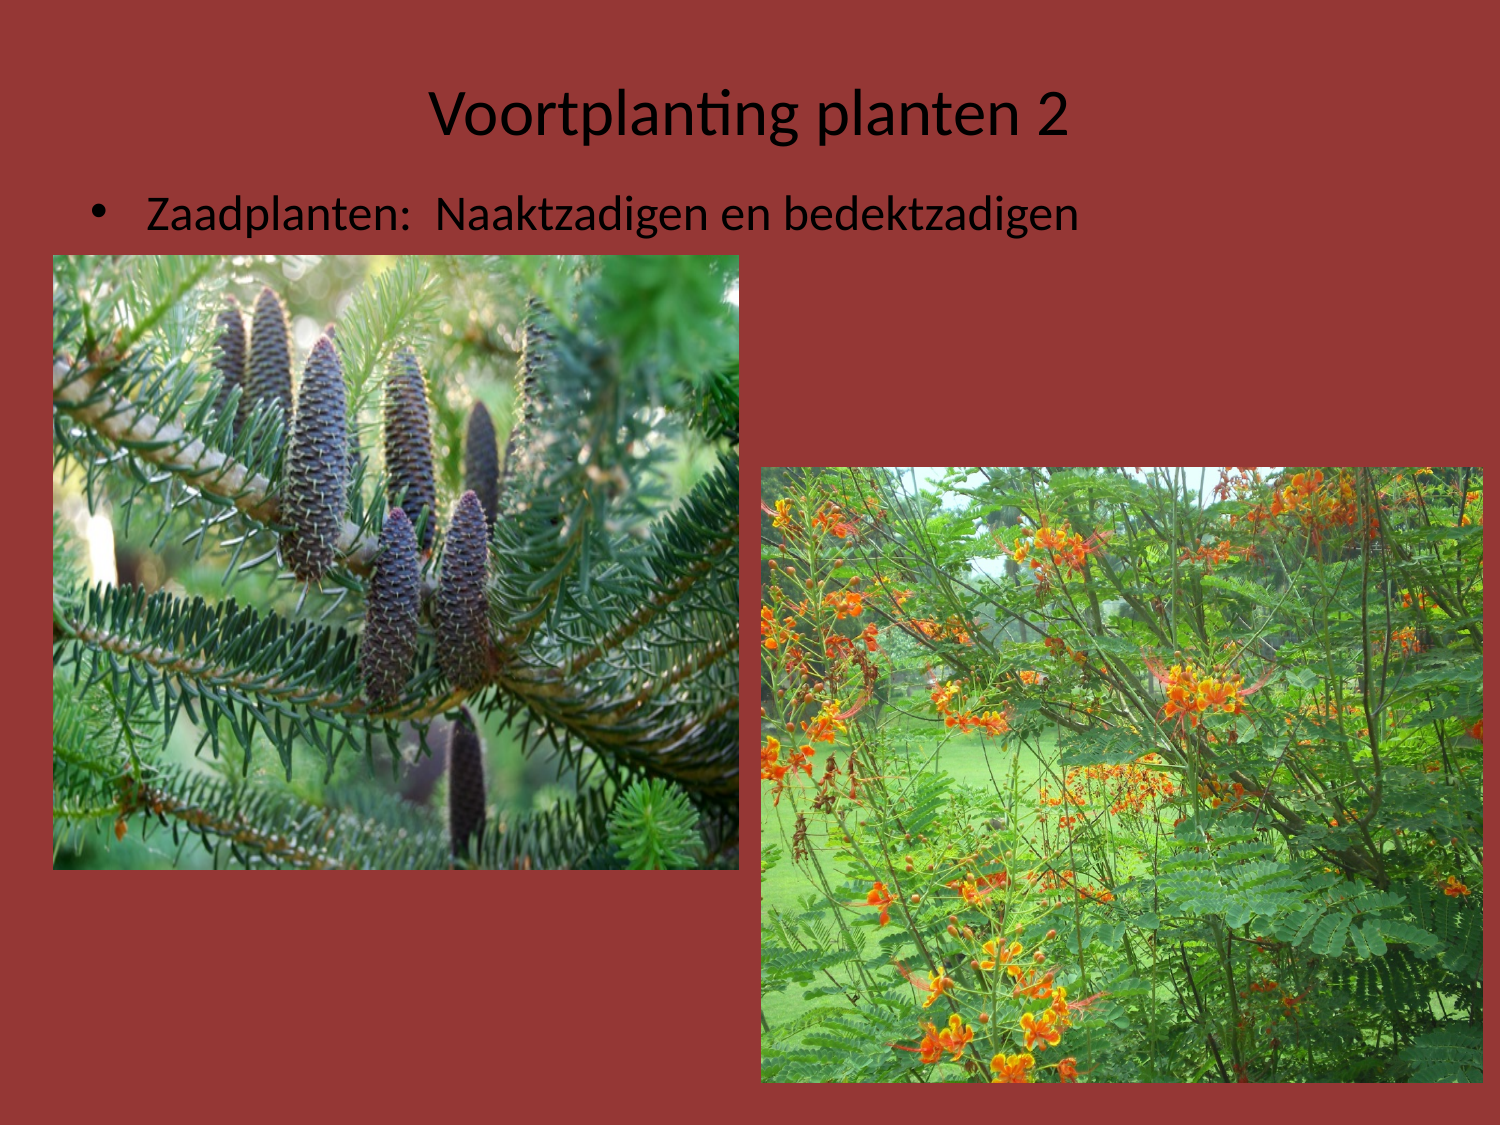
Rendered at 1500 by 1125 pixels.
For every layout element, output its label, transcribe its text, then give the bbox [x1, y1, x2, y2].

title Voortplanting planten 2 [75, 45, 1425, 172]
picture [761, 467, 1483, 1083]
list Zaadplanten: Naaktzadigen en bedektzadigen [75, 172, 1425, 1071]
picture [52, 255, 739, 870]
